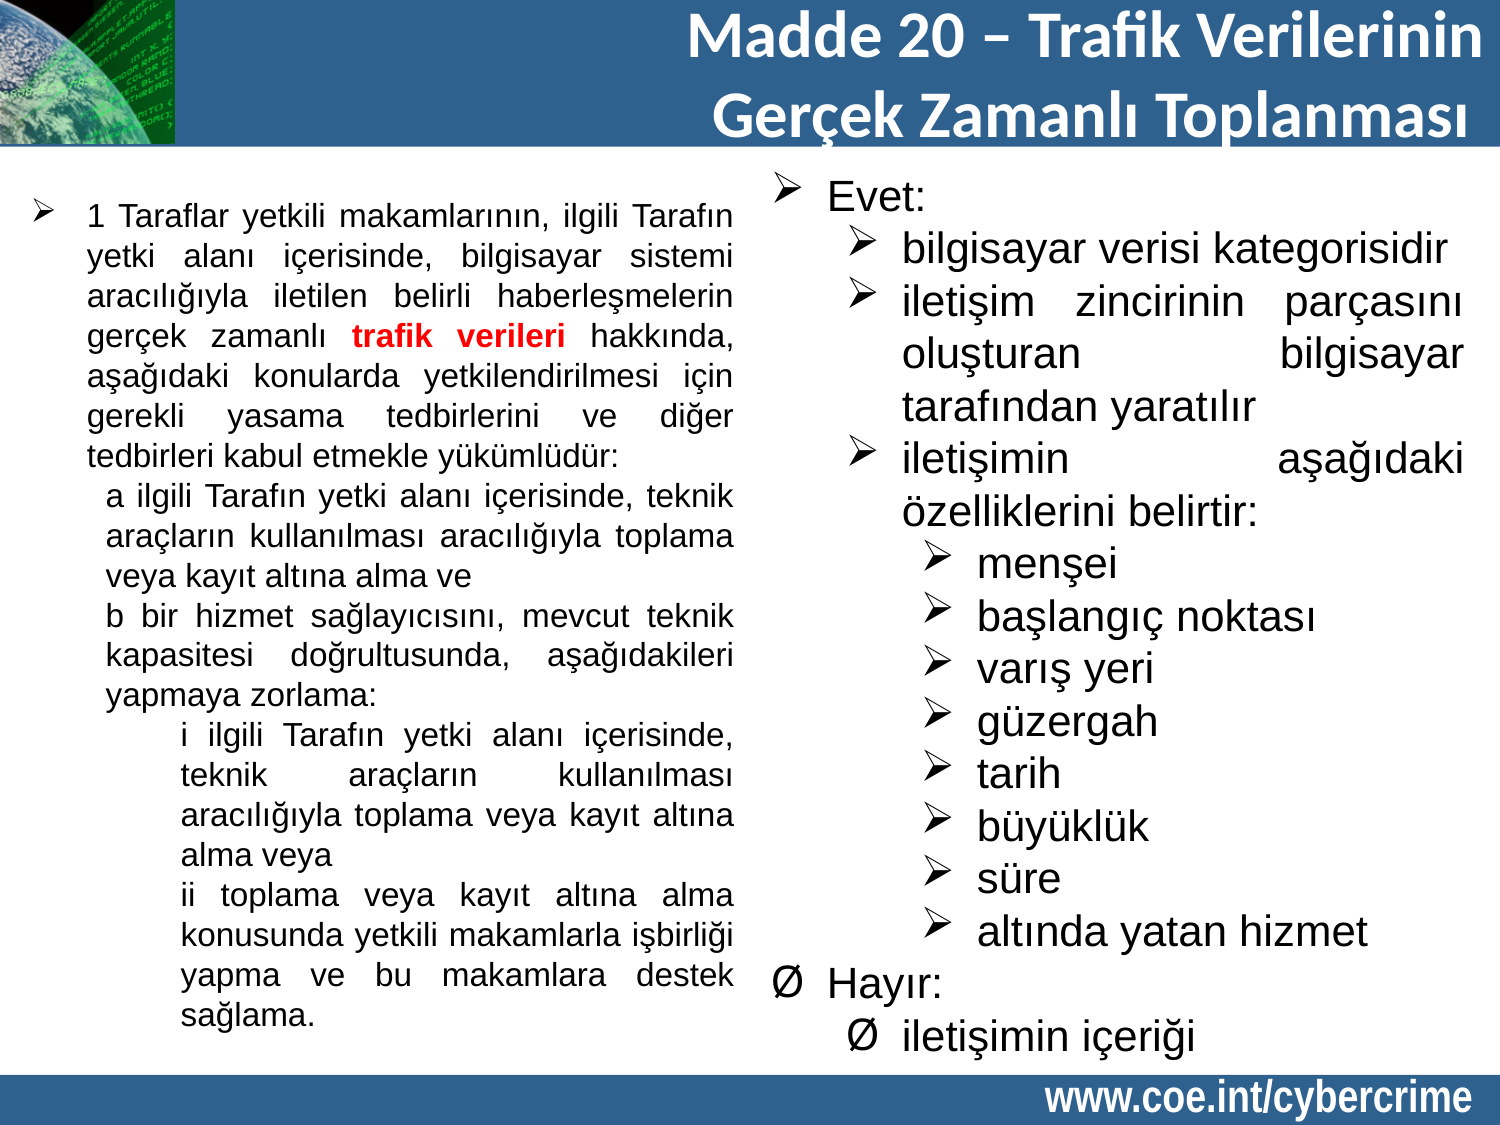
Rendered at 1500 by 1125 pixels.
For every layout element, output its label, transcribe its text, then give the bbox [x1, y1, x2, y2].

text_box 1 Taraflar yetkili makamlarının, ilgili Tarafın yetki alanı içerisinde, bilgisayar sistemi aracılığıyla iletilen belirli haberleşmelerin gerçek zamanlı trafik verileri hakkında, aşağıdaki konularda yetkilendirilmesi için gerekli yasama tedbirlerini ve diğer tedbirleri kabul etmekle yükümlüdür: a ilgili Tarafın yetki alanı içerisinde, teknik araçların kullanılması aracılığıyla toplama veya kayıt altına alma ve b bir hizmet sağlayıcısını, mevcut teknik kapasitesi doğrultusunda, aşağıdakileri yapmaya zorlama: i ilgili Tarafın yetki alanı içerisinde, teknik araçların kullanılması aracılığıyla toplama veya kayıt altına alma veya ii toplama veya kayıt altına alma konusunda yetkili makamlarla işbirliği yapma ve bu makamlara destek sağlama. [15, 186, 750, 1041]
text_box Evet: bilgisayar verisi kategorisidir iletişim zincirinin parçasını oluşturan bilgisayar tarafından yaratılır iletişimin aşağıdaki özelliklerini belirtir: menşei başlangıç noktası varış yeri güzergah tarih büyüklük süre altında yatan hizmet Hayır: iletişimin içeriği [755, 159, 1480, 1120]
text_box [0, 1073, 1030, 1125]
text_box www.coe.int/cybercrime [1030, 1059, 1500, 1125]
picture [0, 0, 175, 144]
text_box Madde 20 – Trafik Verilerinin Gerçek Zamanlı Toplanması [177, 0, 1500, 149]
